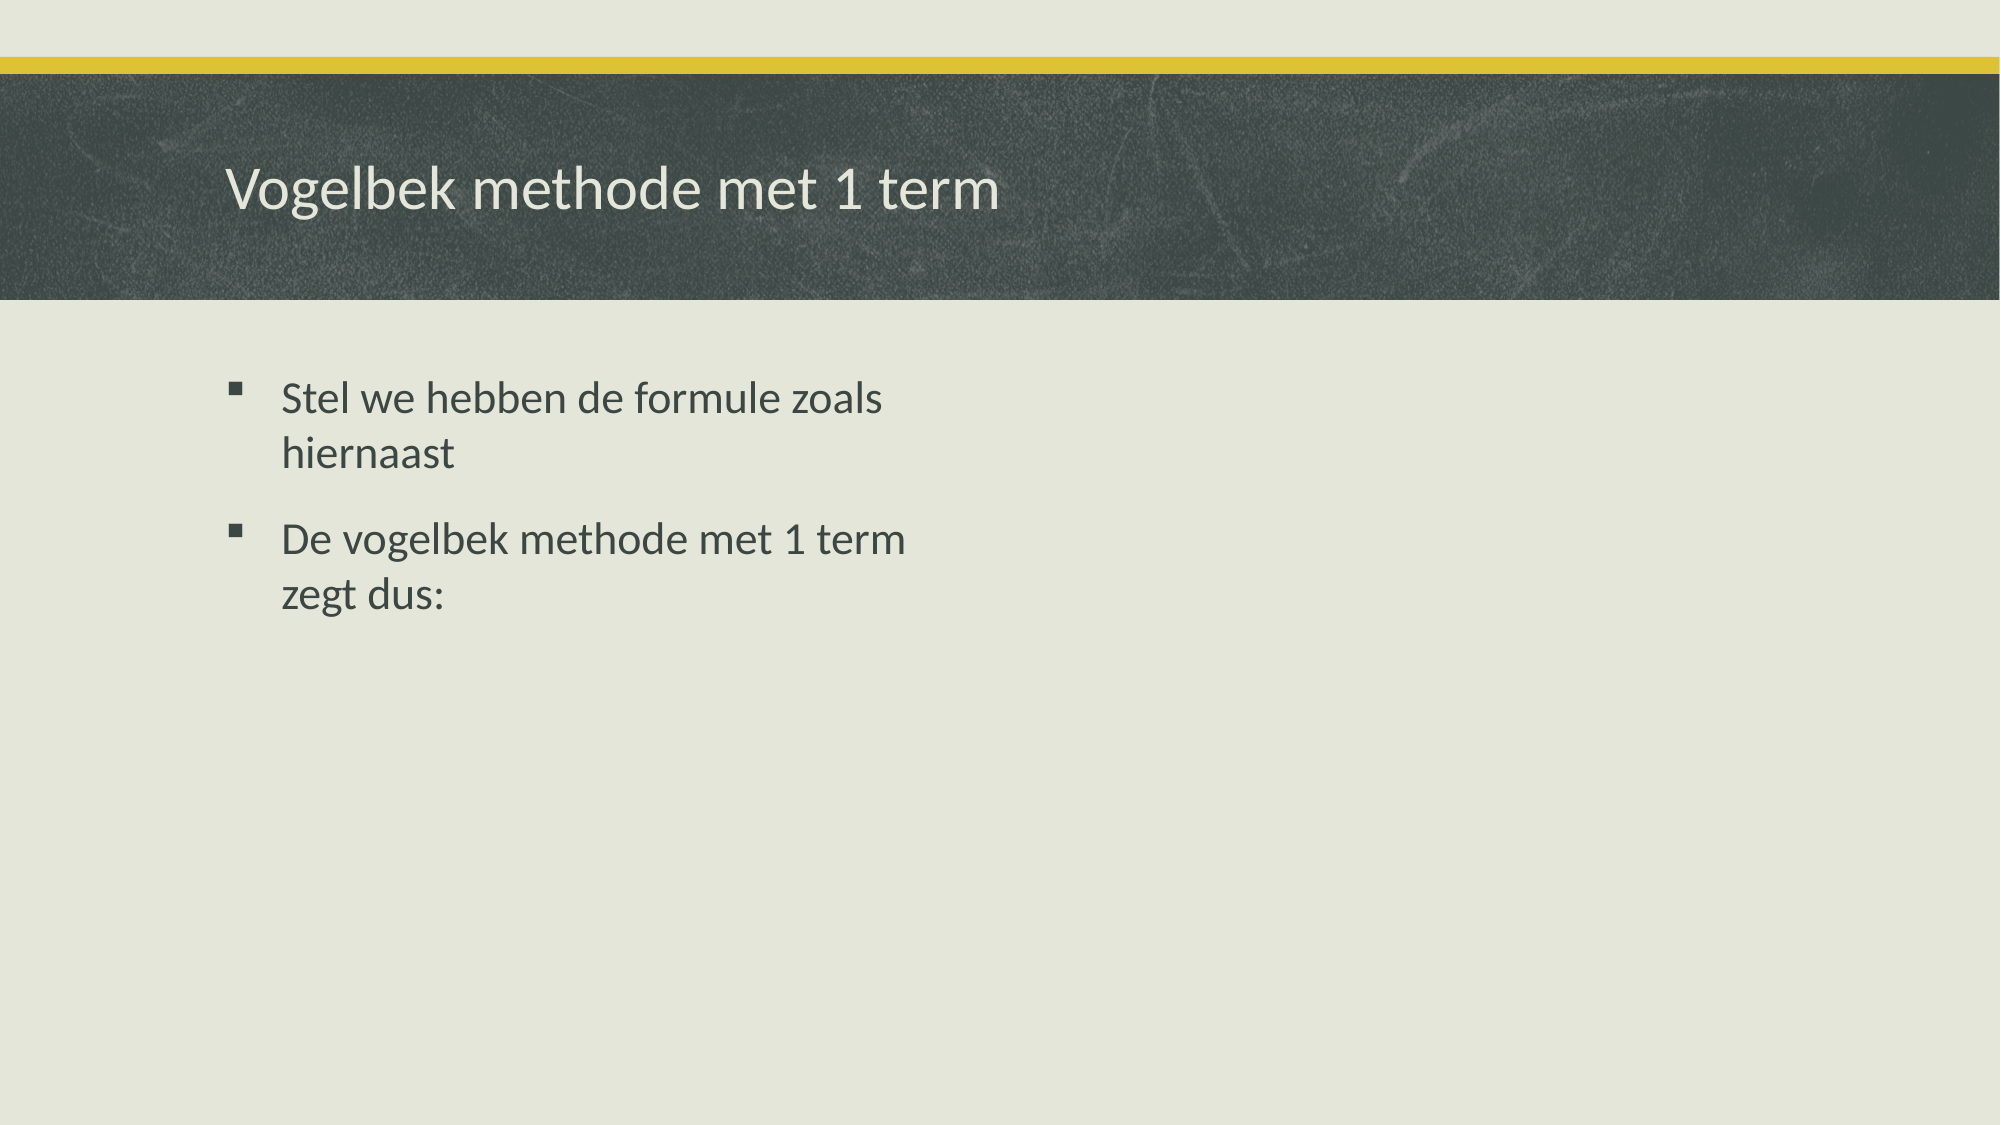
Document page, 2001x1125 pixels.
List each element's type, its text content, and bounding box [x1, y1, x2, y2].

title Vogelbek methode met 1 term [210, 76, 1790, 300]
picture [0, 74, 2000, 300]
